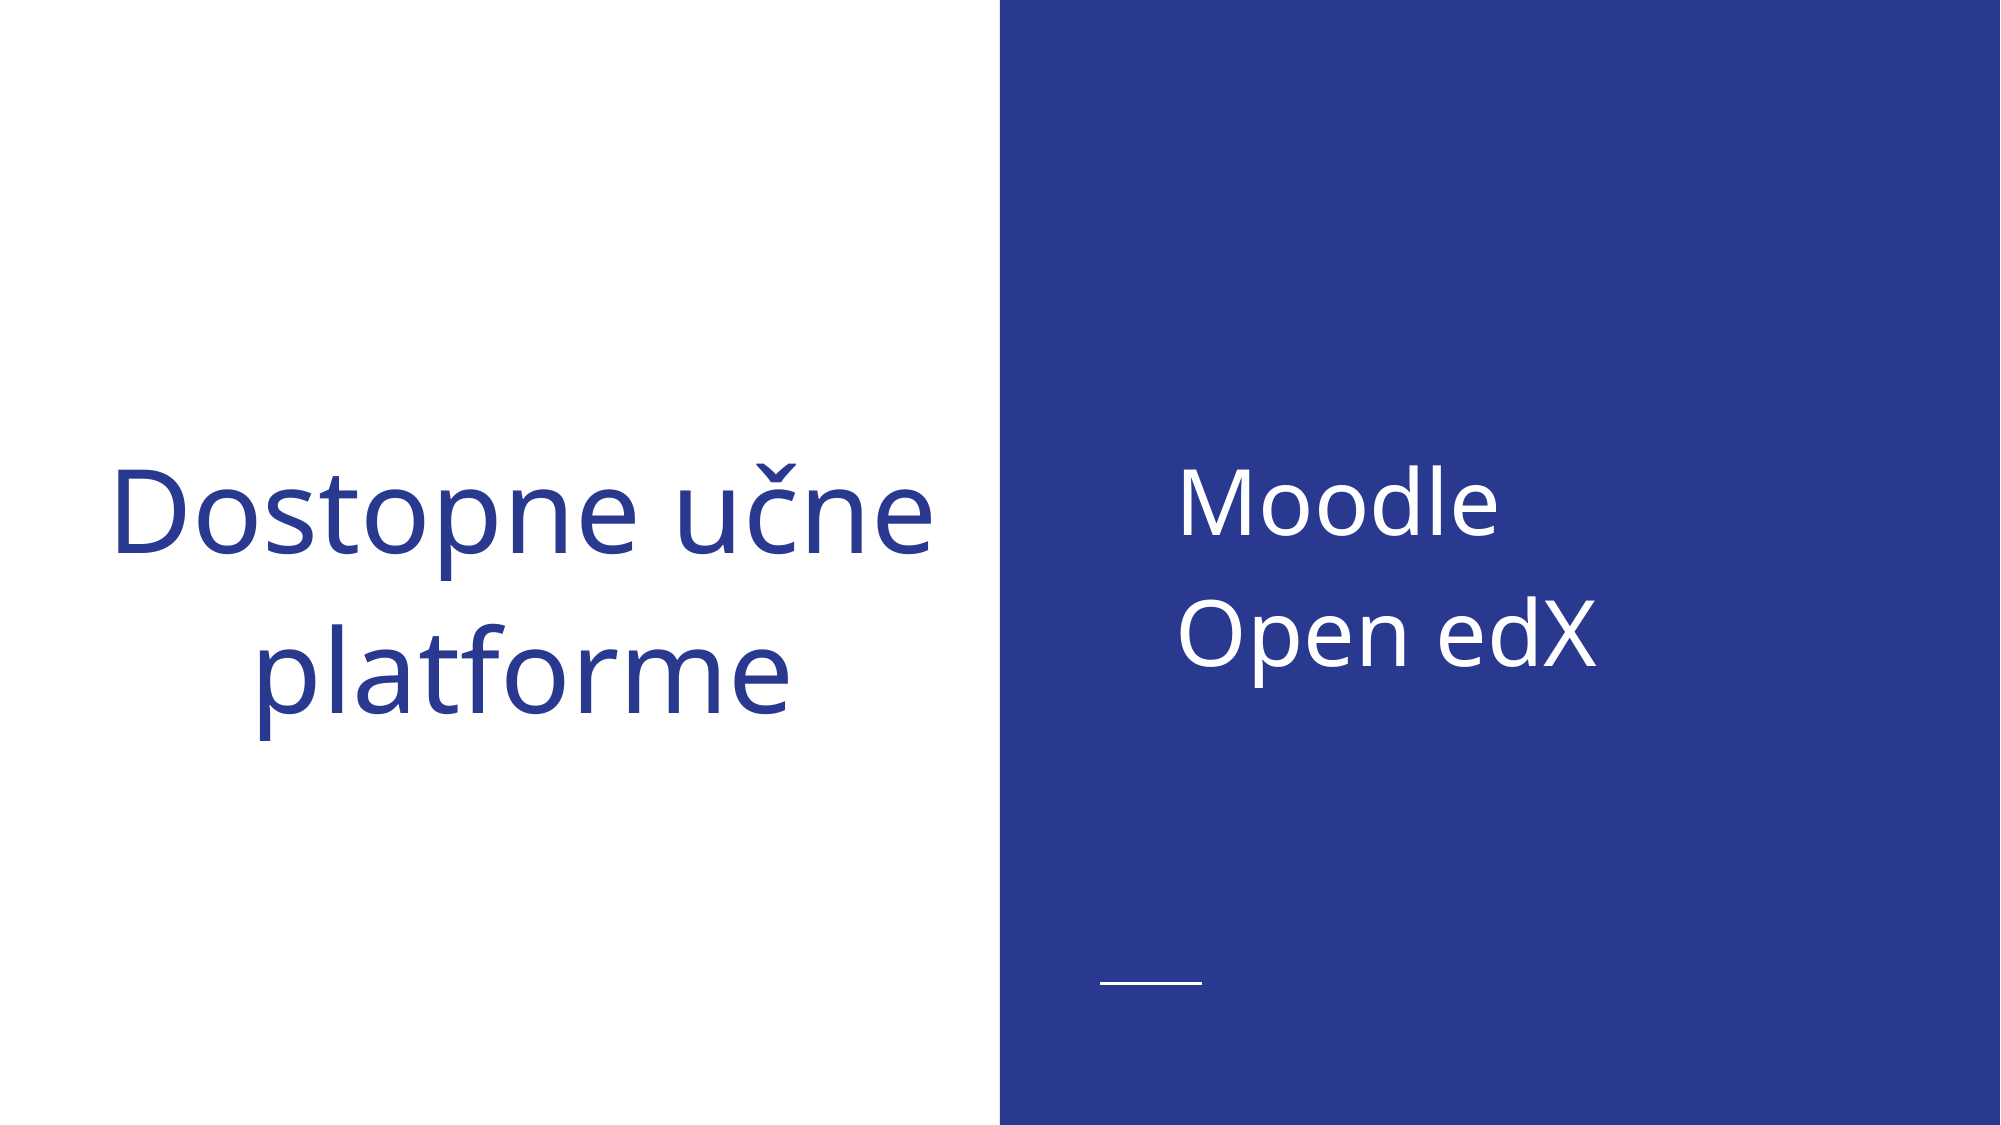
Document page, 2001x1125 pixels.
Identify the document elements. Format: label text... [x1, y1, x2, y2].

title Dostopne učne platforme [80, 370, 966, 755]
list Moodle Open edX [1080, 158, 1920, 967]
